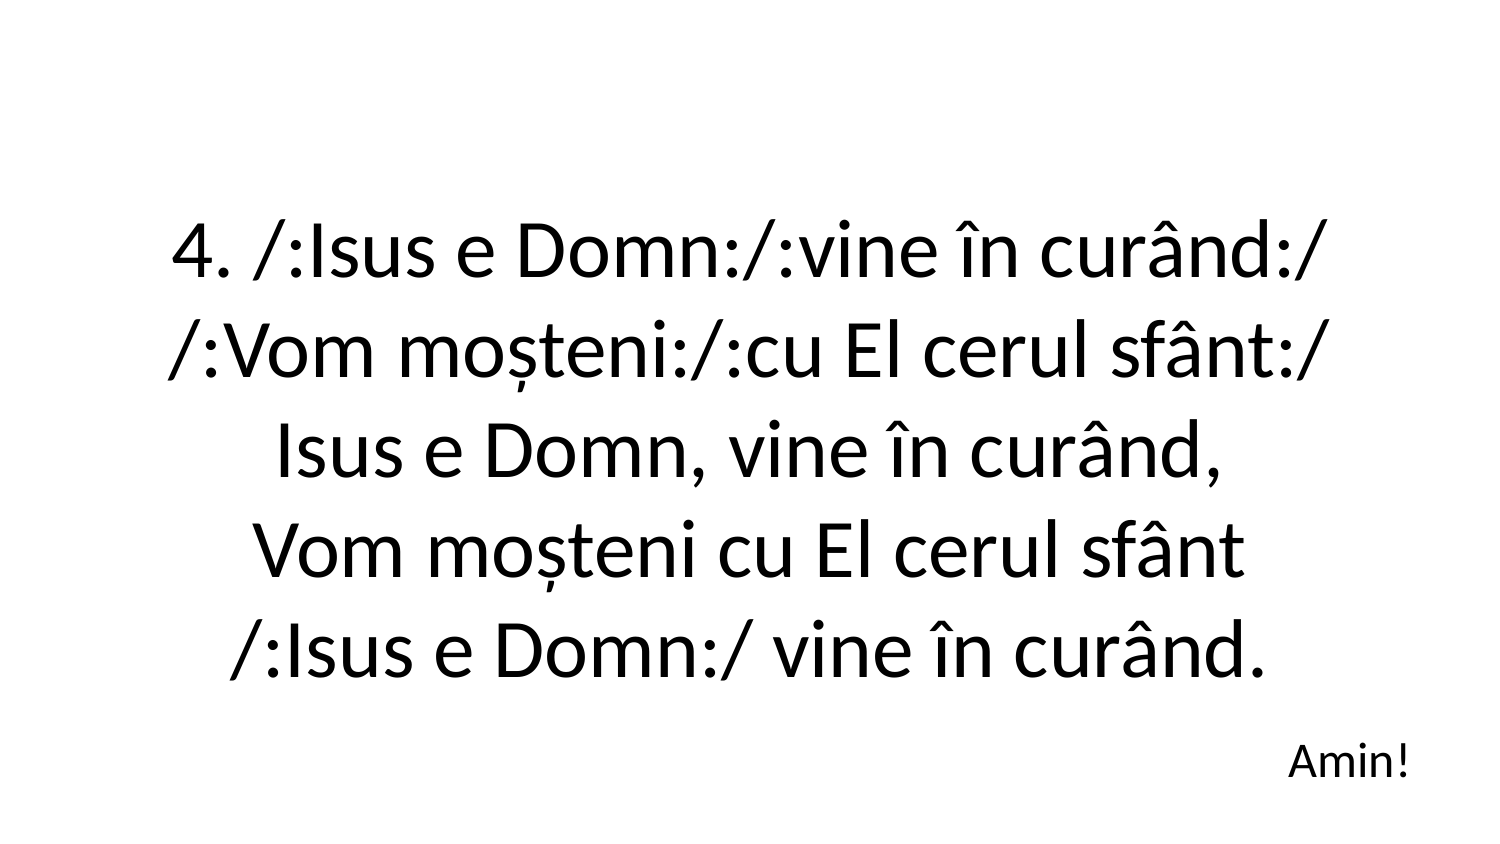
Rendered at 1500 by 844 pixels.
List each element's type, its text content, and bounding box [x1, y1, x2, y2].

text_box 4. /:Isus e Domn:/:vine în curând:/ /:Vom moșteni:/:cu El cerul sfânt:/ Isus e Domn, vine în curând, Vom moșteni cu El cerul sfânt /:Isus e Domn:/ vine în curând. [153, 142, 1346, 702]
text_box Amin! [1273, 674, 1427, 795]
